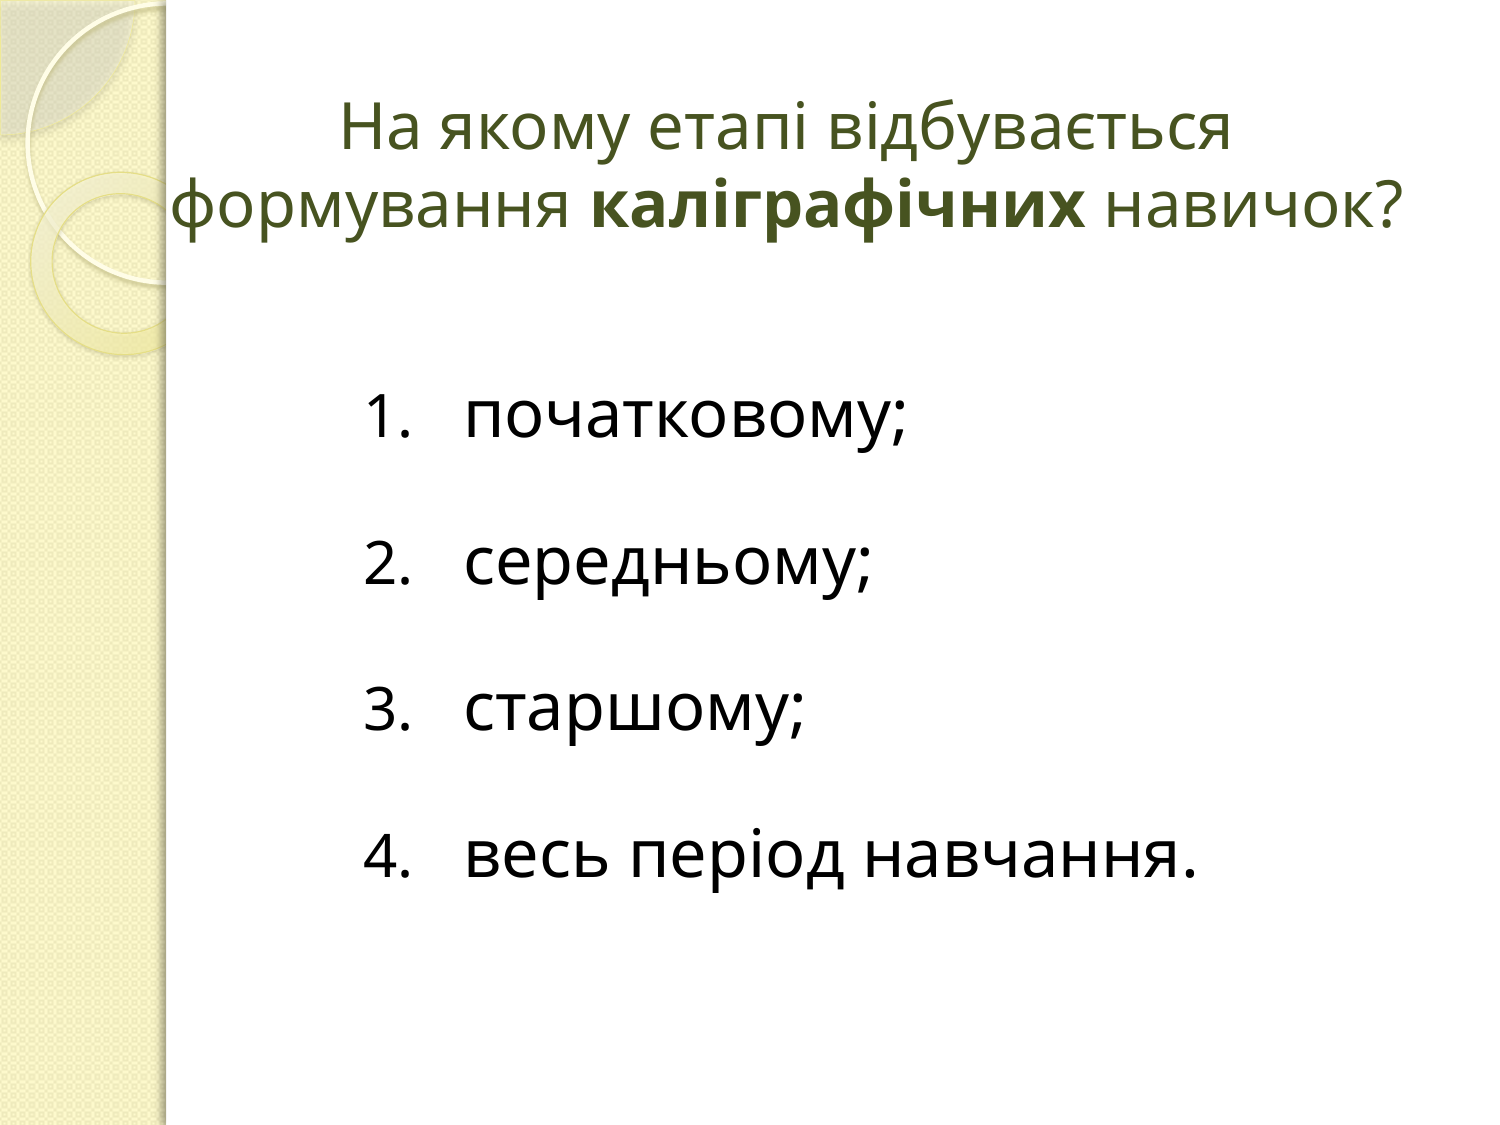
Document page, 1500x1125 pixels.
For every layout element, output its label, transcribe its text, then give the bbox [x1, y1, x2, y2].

title На якому етапі відбувається формування каліграфічних навичок? [147, 42, 1426, 283]
list початковому; середньому; старшому; весь період навчання. [348, 350, 1365, 1033]
